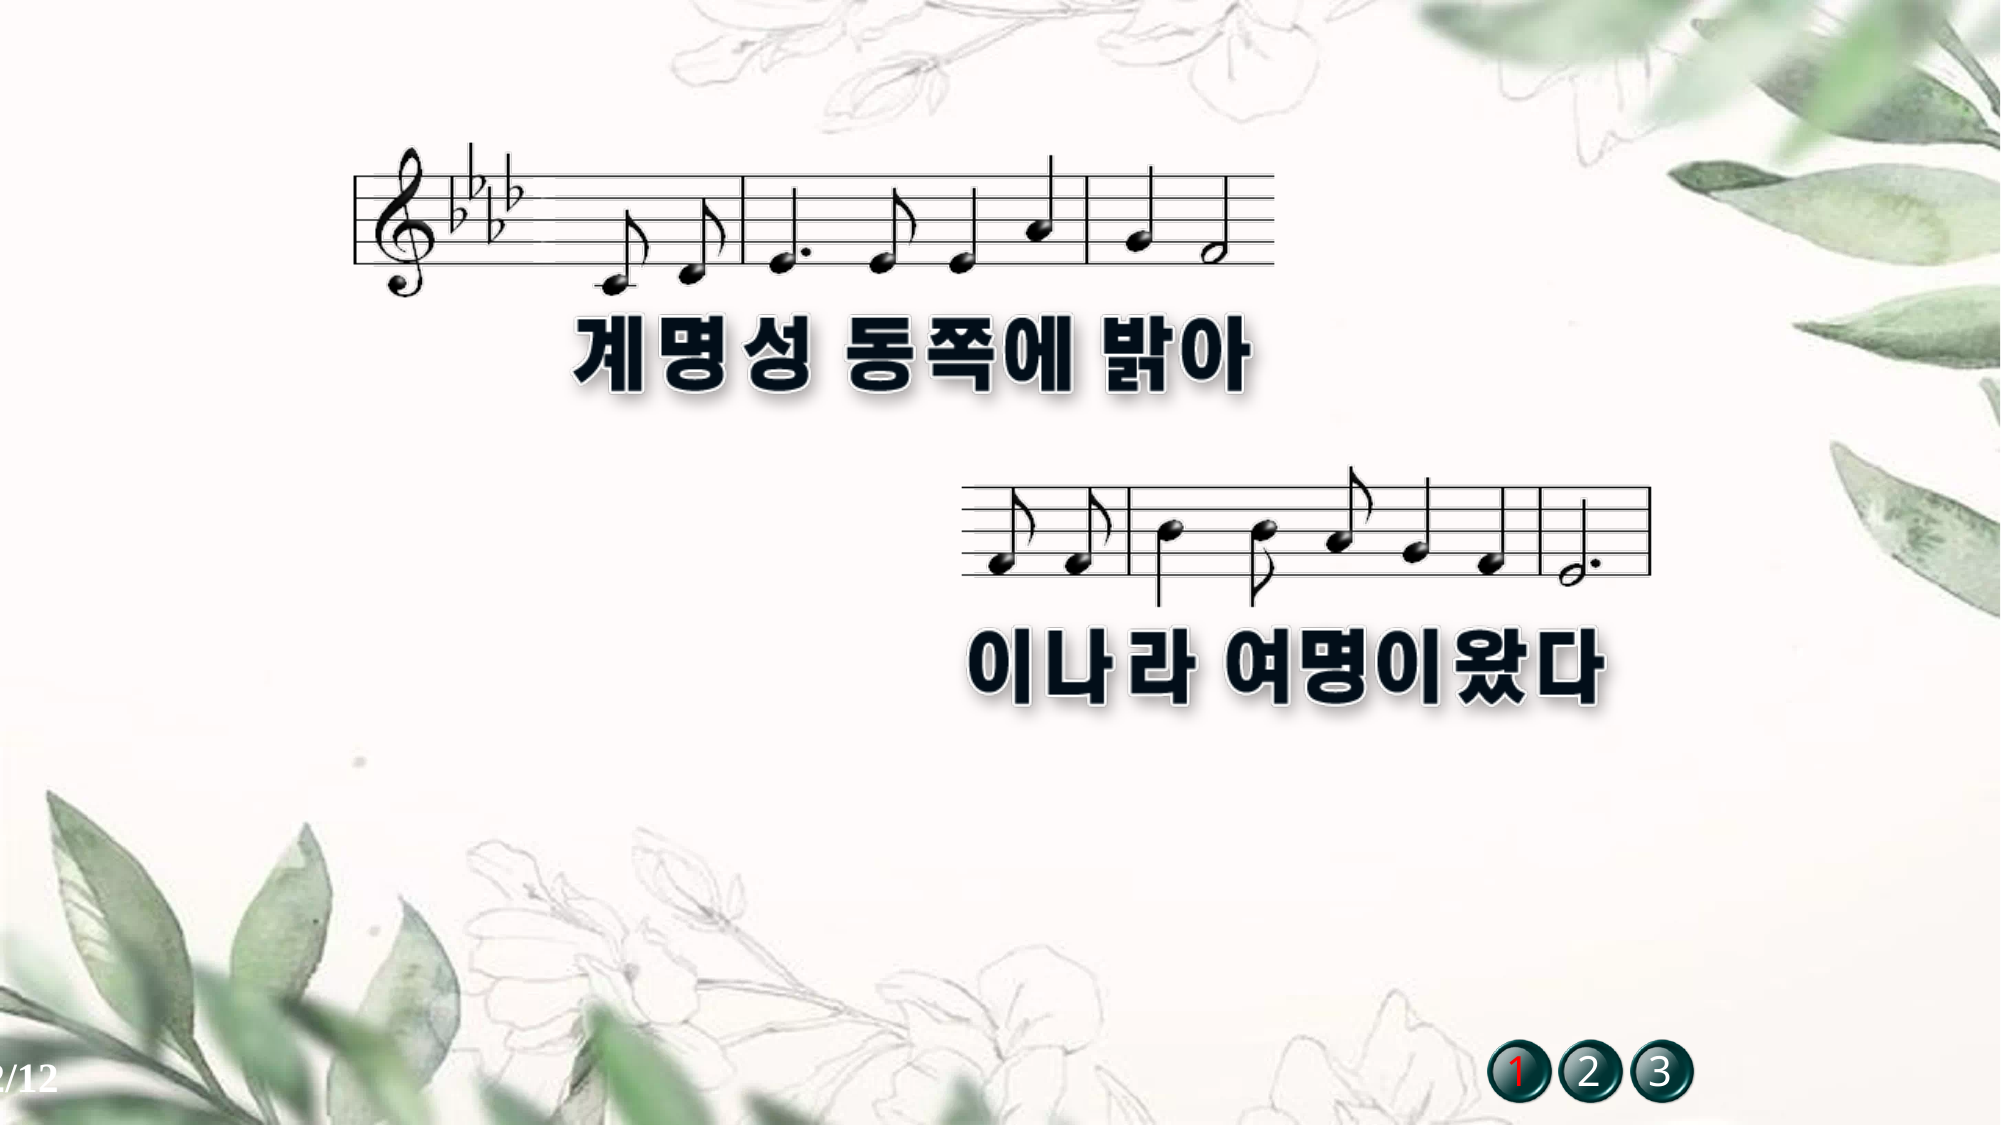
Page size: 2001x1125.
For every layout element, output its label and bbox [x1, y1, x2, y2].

text_box [1484, 1035, 1555, 1106]
text_box [1555, 1035, 1626, 1106]
picture [0, 0, 2001, 1125]
text_box [1627, 1035, 1697, 1106]
